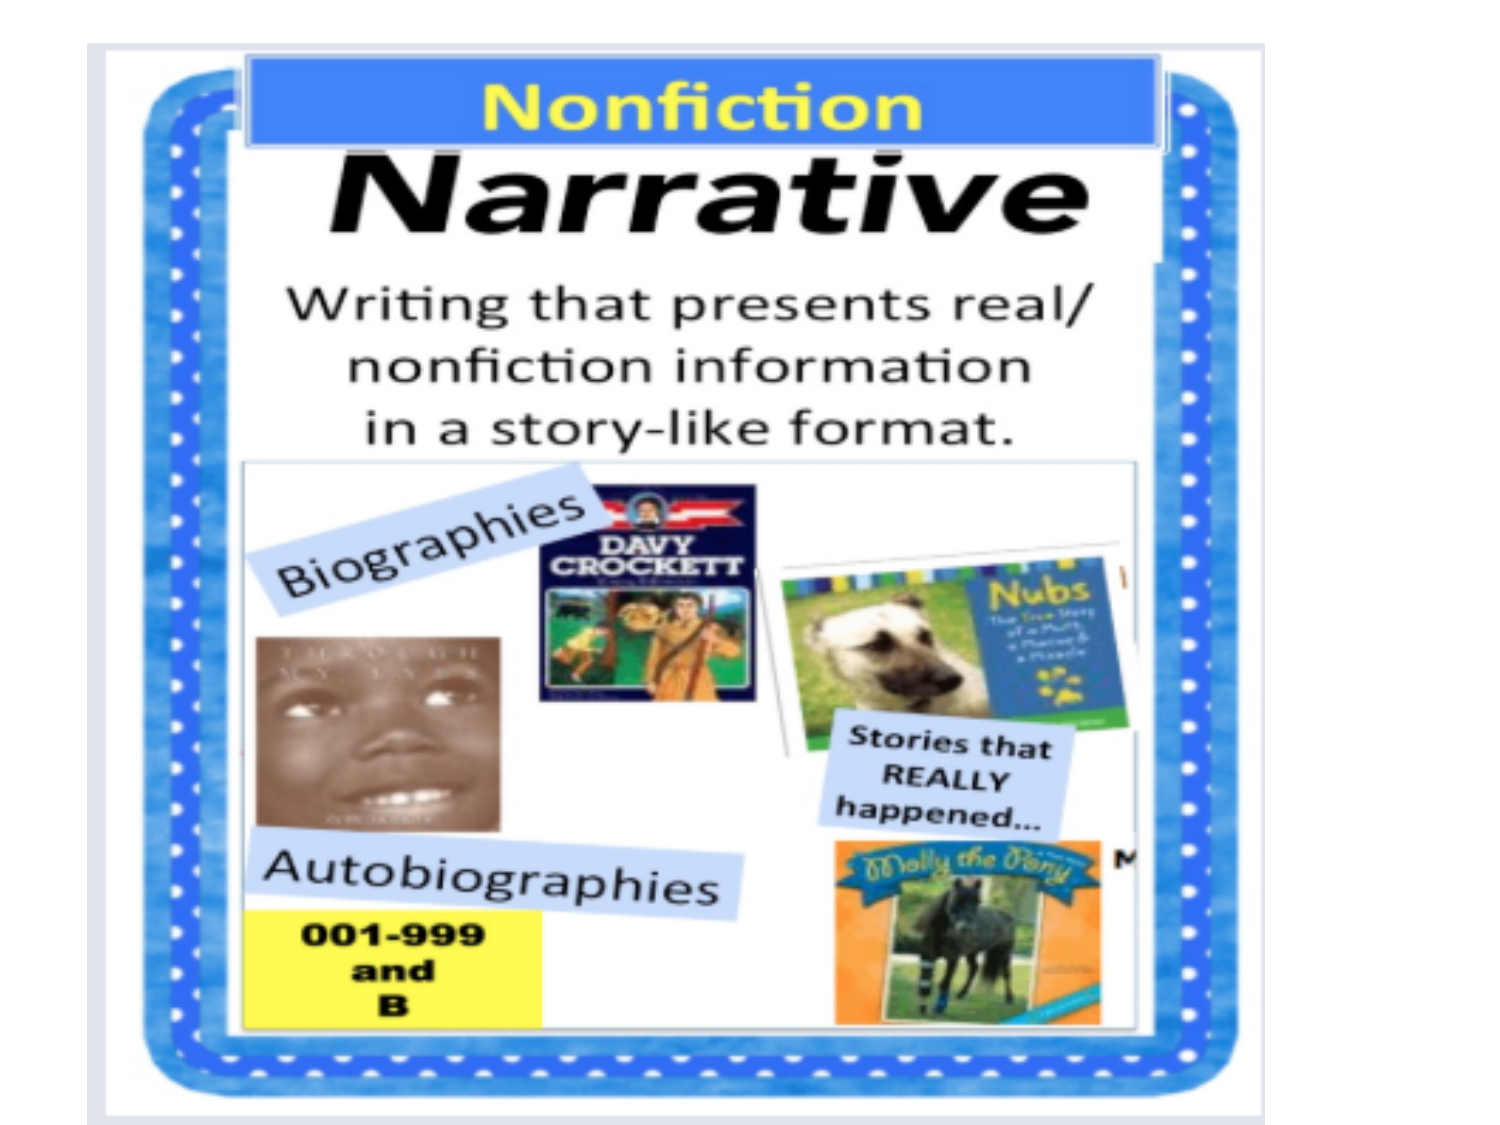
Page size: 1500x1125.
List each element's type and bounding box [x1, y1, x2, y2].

picture [87, 43, 1266, 1125]
